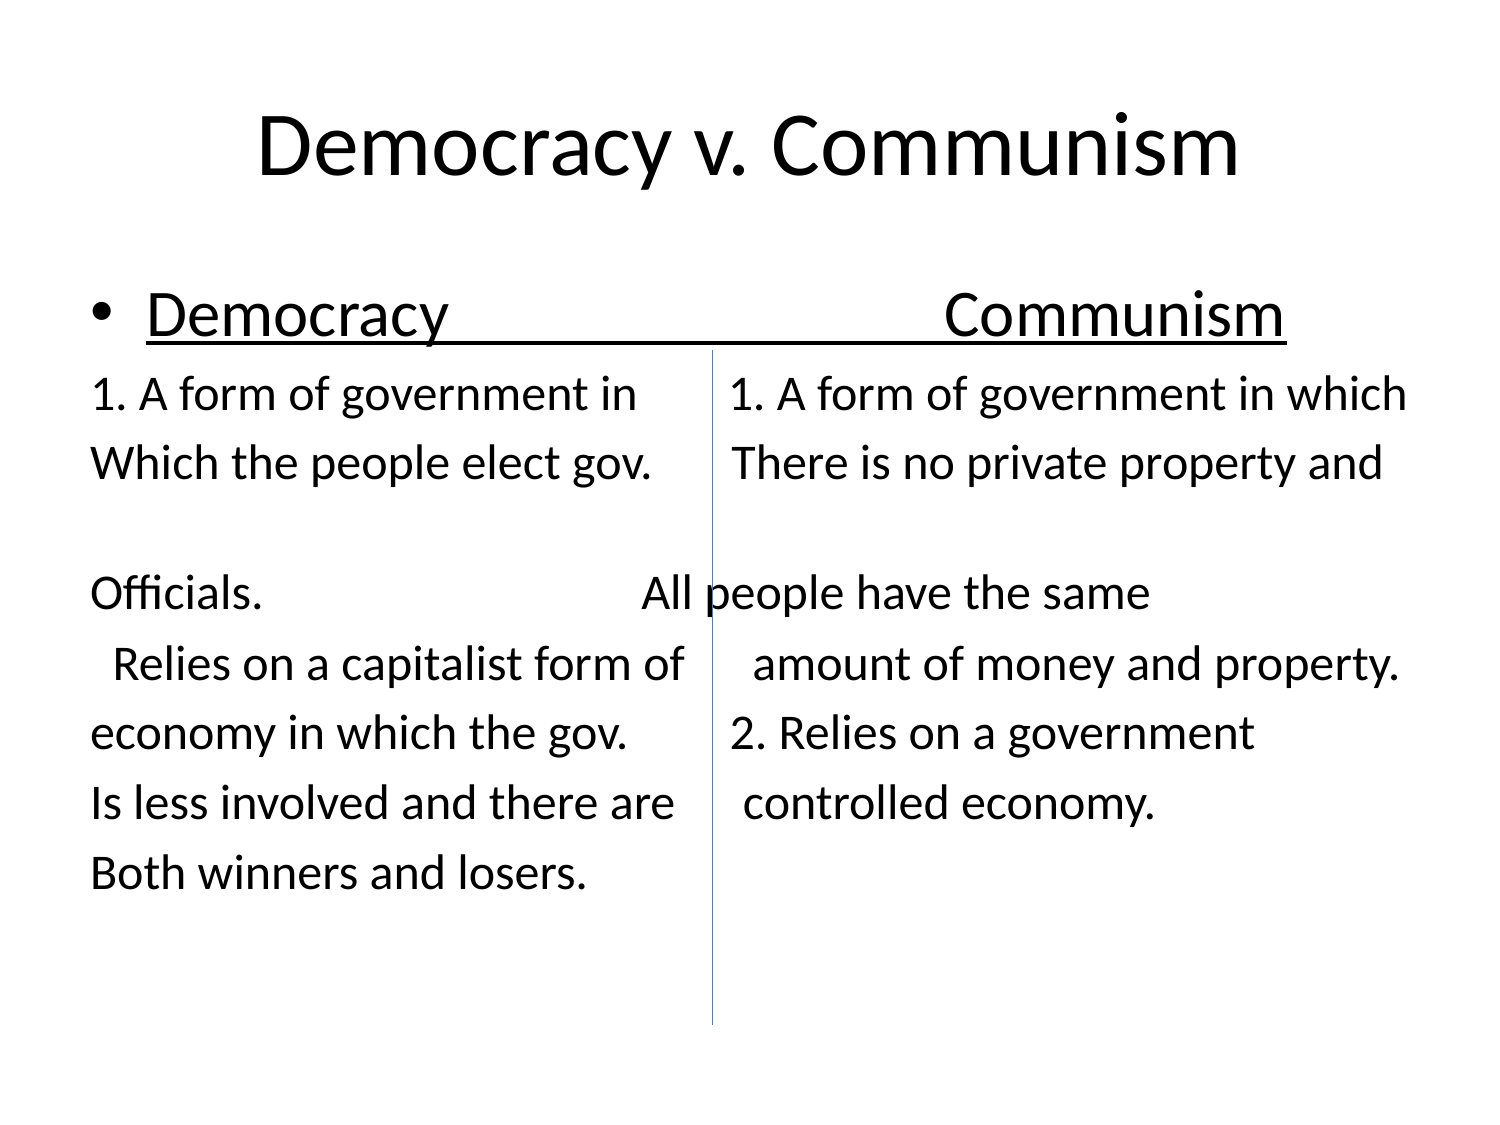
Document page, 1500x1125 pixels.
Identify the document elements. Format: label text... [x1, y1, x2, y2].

list Democracy Communism 1. A form of government in 1. A form of government in which Which the people elect gov. There is no private property and Officials. All people have the same Relies on a capitalist form of amount of money and property. economy in which the gov. 2. Relies on a government Is less involved and there are controlled economy. Both winners and losers. [75, 262, 1425, 1005]
title Democracy v. Communism [75, 45, 1425, 233]
